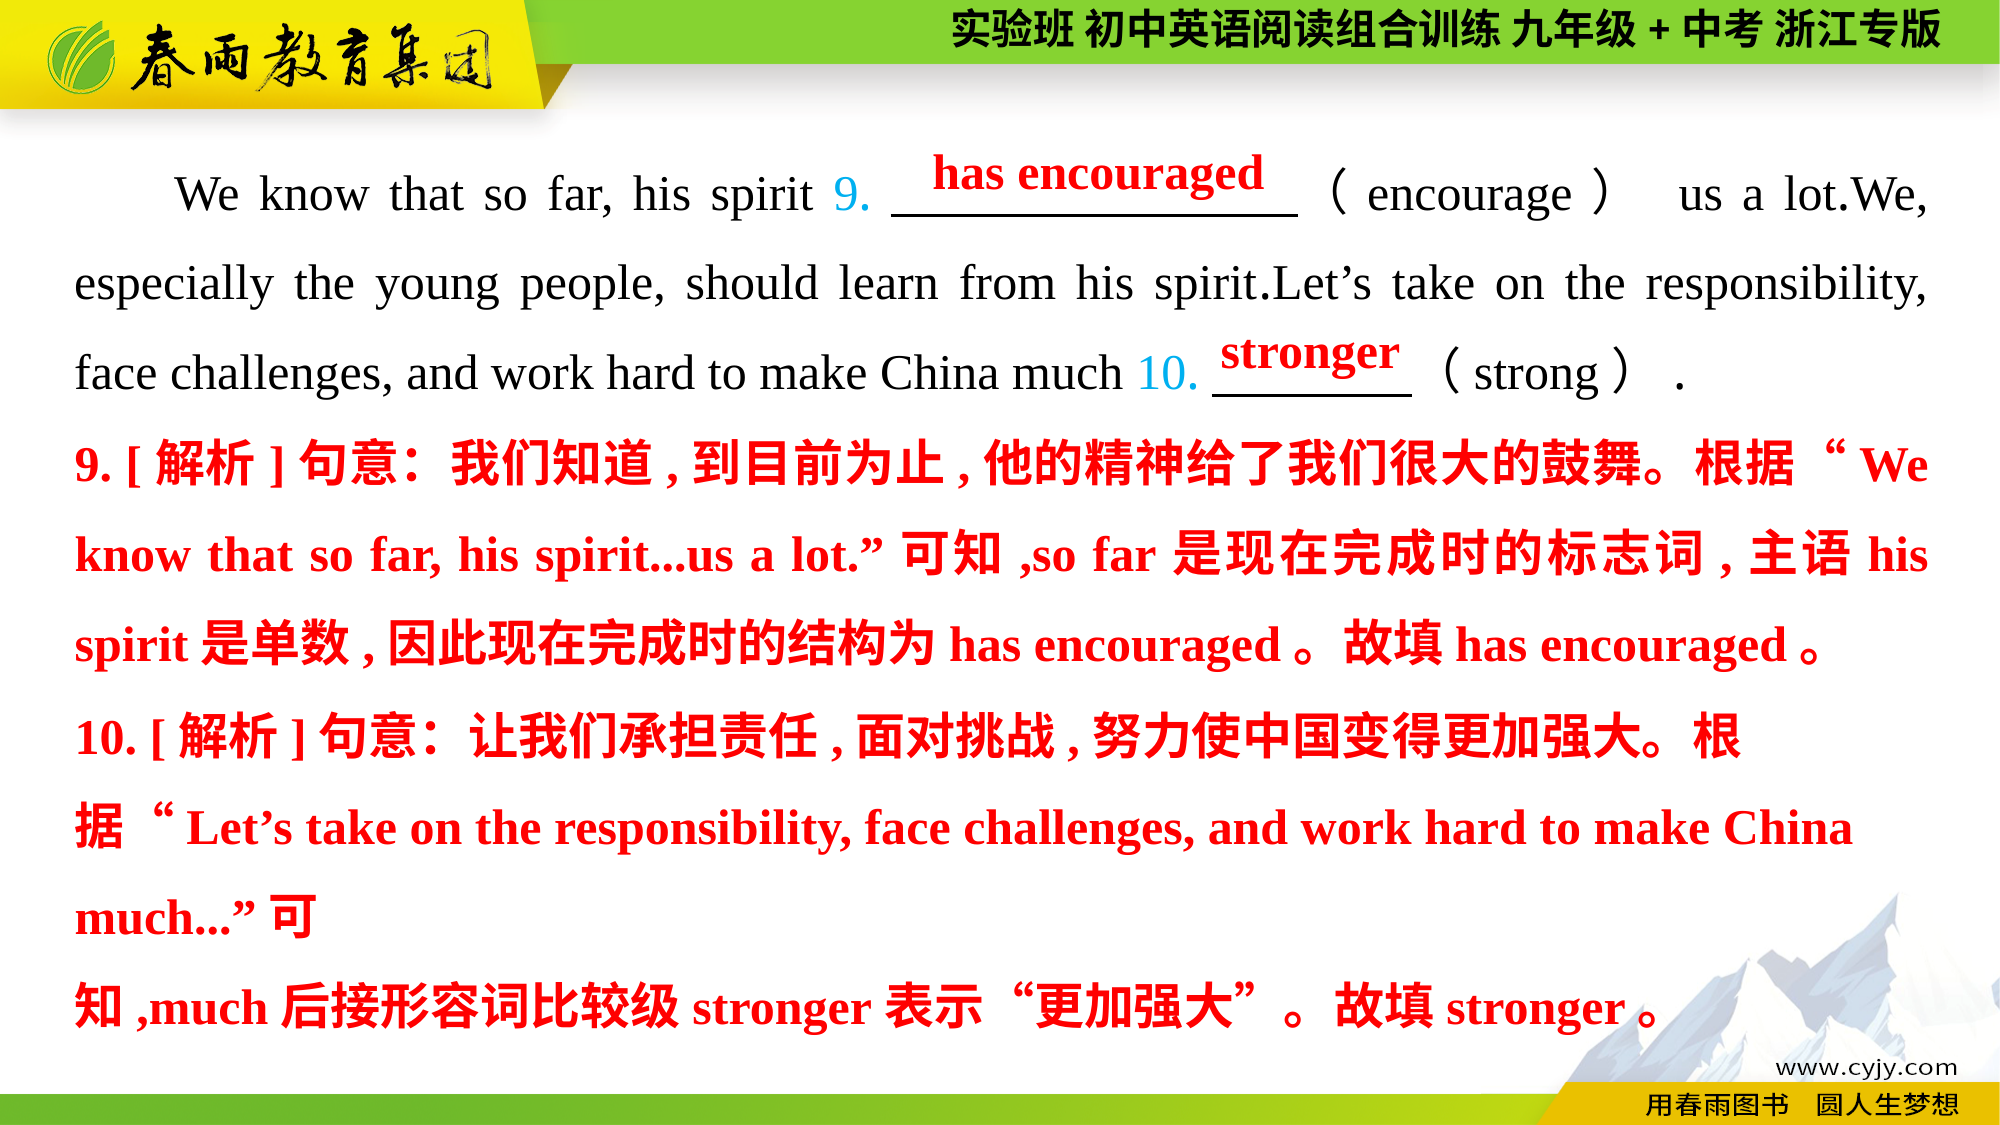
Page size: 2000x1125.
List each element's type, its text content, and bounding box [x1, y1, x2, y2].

text_box has encouraged [917, 132, 1280, 208]
text_box 10. [解析]句意：让我们承担责任,面对挑战,努力使中国变得更加强大。根据“Let’s take on the responsibility, face challenges, and work hard to make China much...”可 知,much后接形容词比较级stronger表示“更加强大”。故填stronger。 [59, 667, 1944, 1043]
list We know that so far, his spirit 9. （encourage） us a lot.We, especially the young people, should learn from his spirit.Let’s take on the responsibility, face challenges, and work hard to make China much 10. （strong）. [59, 122, 1944, 393]
text_box 9. [解析]句意：我们知道,到目前为止,他的精神给了我们很大的鼓舞。根据“We know that so far, his spirit...us a lot.”可知,so far是现在完成时的标志词,主语his spirit是单数,因此现在完成时的结构为has encouraged。故填has encouraged。 [59, 393, 1944, 667]
picture [0, 0, 2000, 1125]
text_box stronger [1205, 310, 1416, 386]
